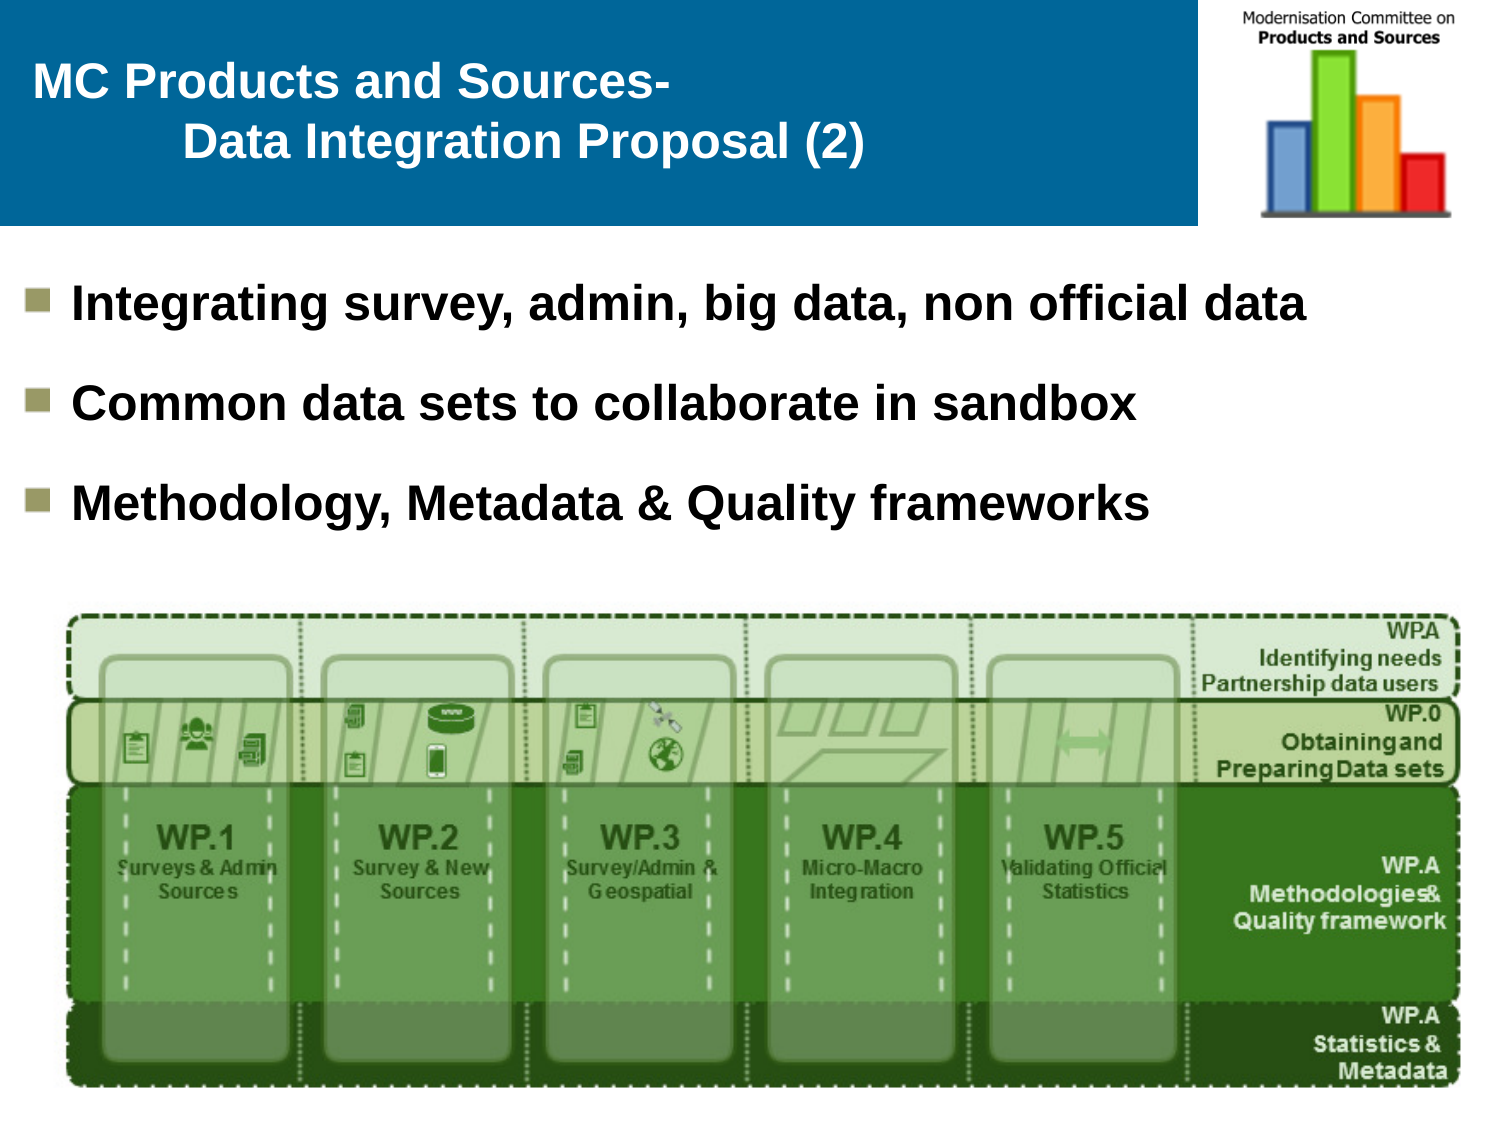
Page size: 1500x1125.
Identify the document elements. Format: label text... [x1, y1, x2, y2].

title MC Products and Sources- Data Integration Proposal (2) [16, 14, 1178, 203]
picture [14, 283, 50, 319]
picture [14, 383, 50, 419]
picture [1199, 0, 1500, 227]
picture [14, 483, 50, 519]
text_box Integrating survey, admin, big data, non official data Common data sets to collaborate in sandbox Methodology, Metadata & Quality frameworks [0, 233, 1482, 546]
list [0, 548, 1500, 1125]
